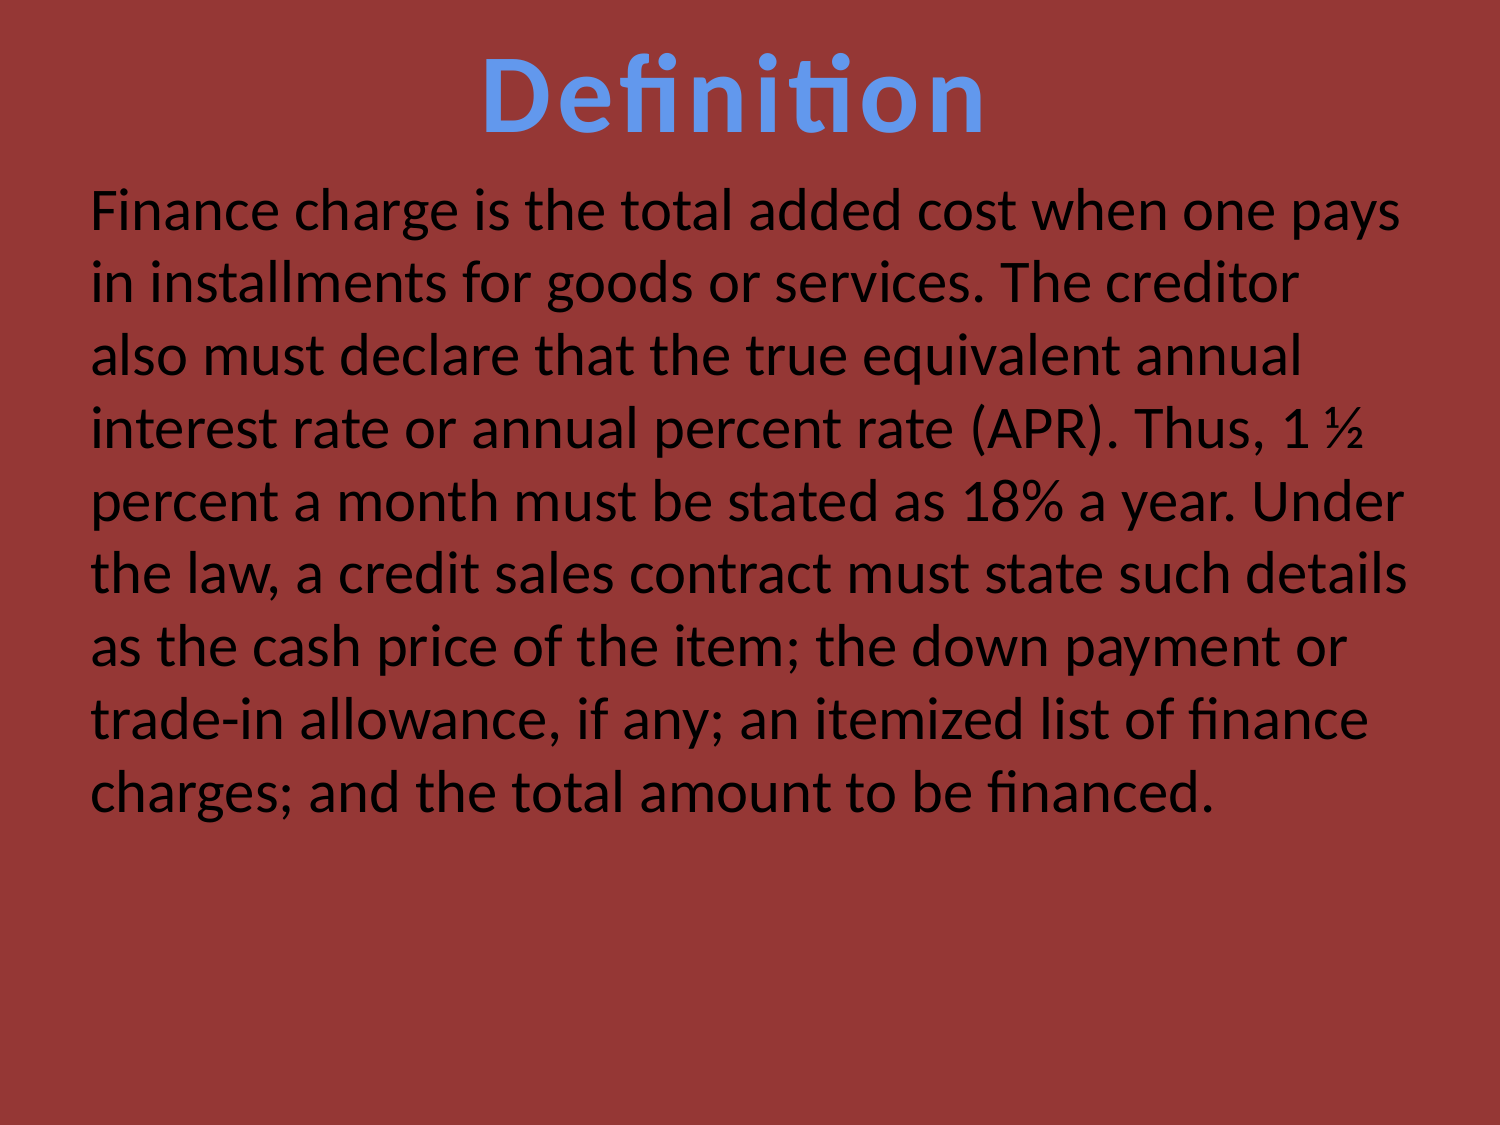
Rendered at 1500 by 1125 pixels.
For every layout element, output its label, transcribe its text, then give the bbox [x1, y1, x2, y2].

list Finance charge is the total added cost when one pays in installments for goods or services. The creditor also must declare that the true equivalent annual interest rate or annual percent rate (APR). Thus, 1 ½ percent a month must be stated as 18% a year. Under the law, a credit sales contract must state such details as the cash price of the item; the down payment or trade-in allowance, if any; an itemized list of finance charges; and the total amount to be financed. [75, 161, 1425, 905]
text_box Definition [465, 12, 1035, 163]
